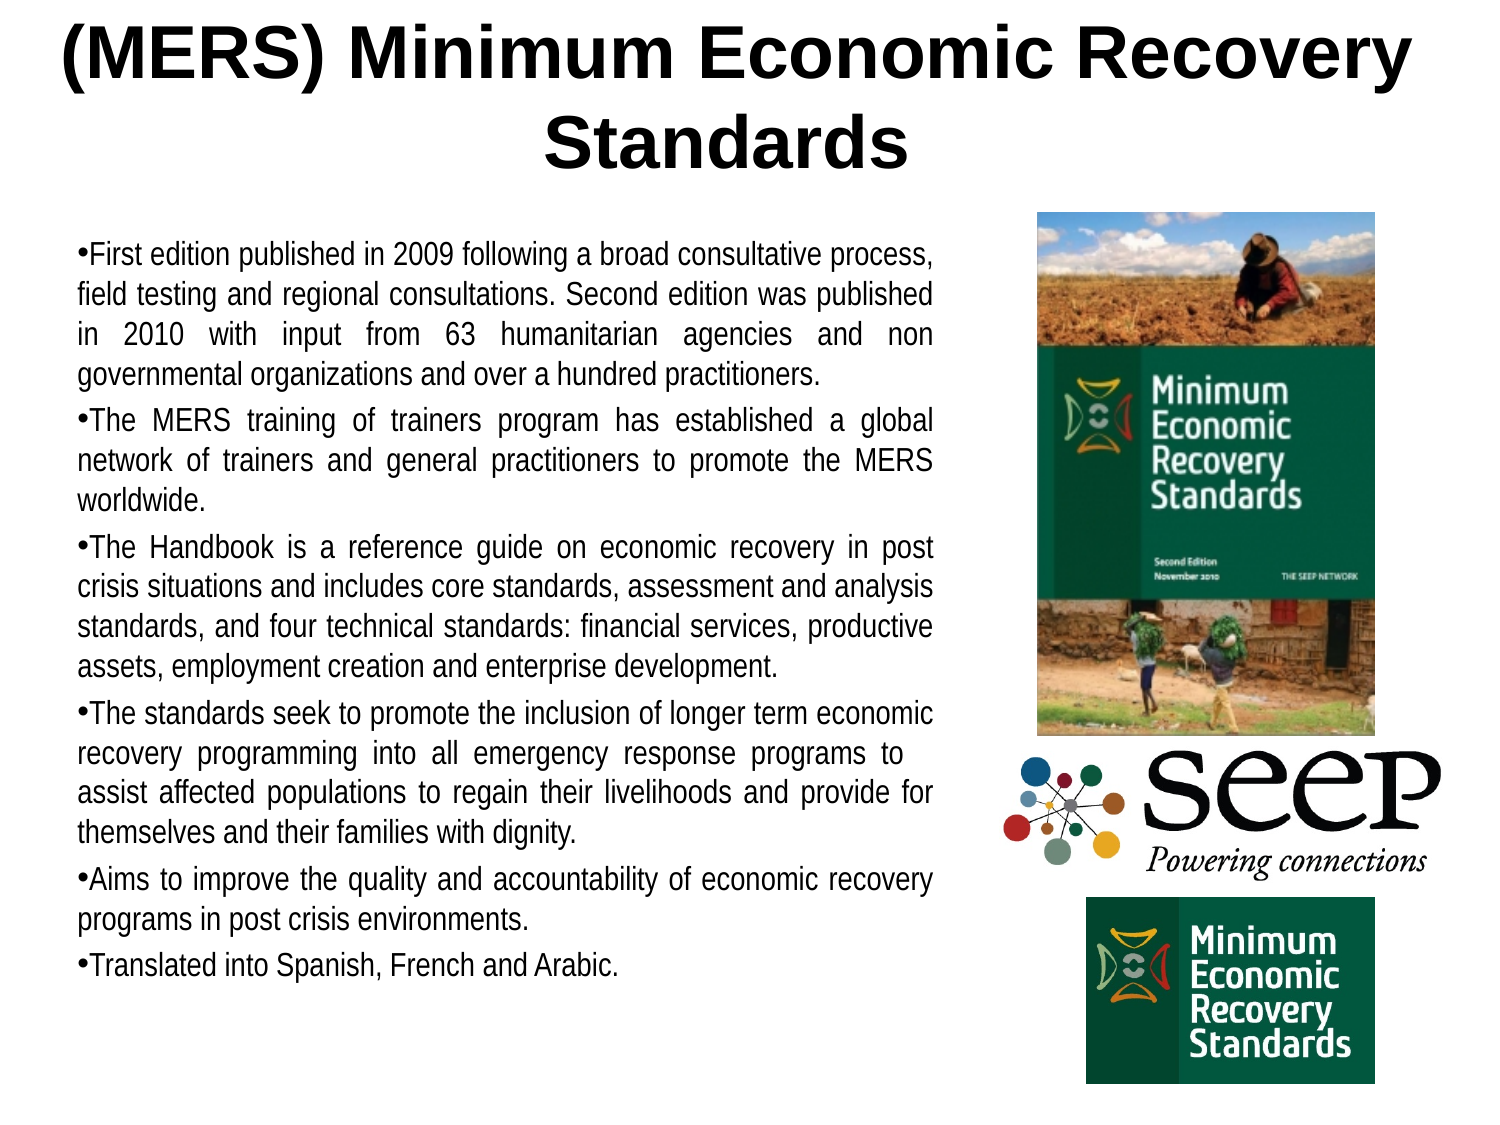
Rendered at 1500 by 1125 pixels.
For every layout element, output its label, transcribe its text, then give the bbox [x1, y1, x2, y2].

picture [1086, 897, 1376, 1084]
subtitle First edition published in 2009 following a broad consultative process, field testing and regional consultations. Second edition was published in 2010 with input from 63 humanitarian agencies and non governmental organizations and over a hundred practitioners. The MERS training of trainers program has established a global network of trainers and general practitioners to promote the MERS worldwide. The Handbook is a reference guide on economic recovery in post crisis situations and includes core standards, assessment and analysis standards, and four technical standards: financial services, productive assets, employment creation and enterprise development. The standards seek to promote the inclusion of longer term economic recovery programming into all emergency response programs to assist affected populations to regain their livelihoods and provide for themselves and their families with dignity. Aims to improve the quality and accountability of economic recovery programs in post crisis environments. Translated into Spanish, French and Arabic. [62, 224, 950, 1025]
picture [999, 740, 1445, 891]
title (MERS) Minimum Economic Recovery Standards [0, 0, 1475, 188]
picture [1037, 212, 1376, 736]
